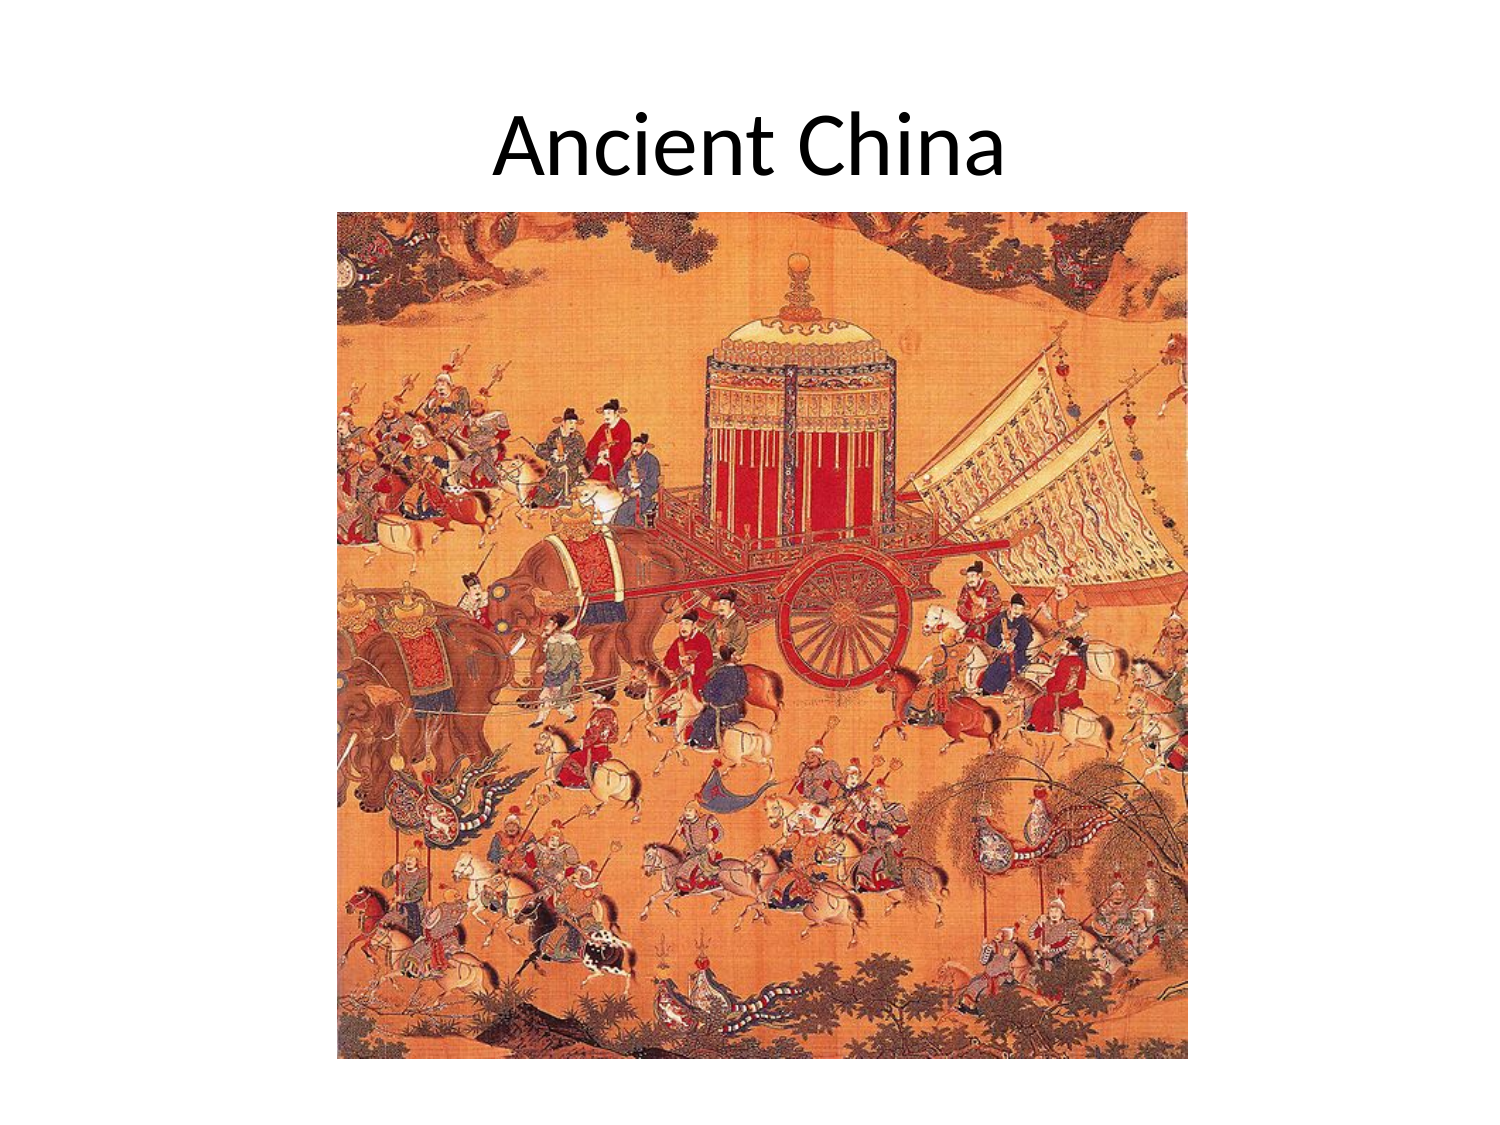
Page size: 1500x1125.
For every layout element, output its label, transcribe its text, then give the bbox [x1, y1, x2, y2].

picture [337, 212, 1188, 1059]
title Ancient China [75, 45, 1425, 233]
